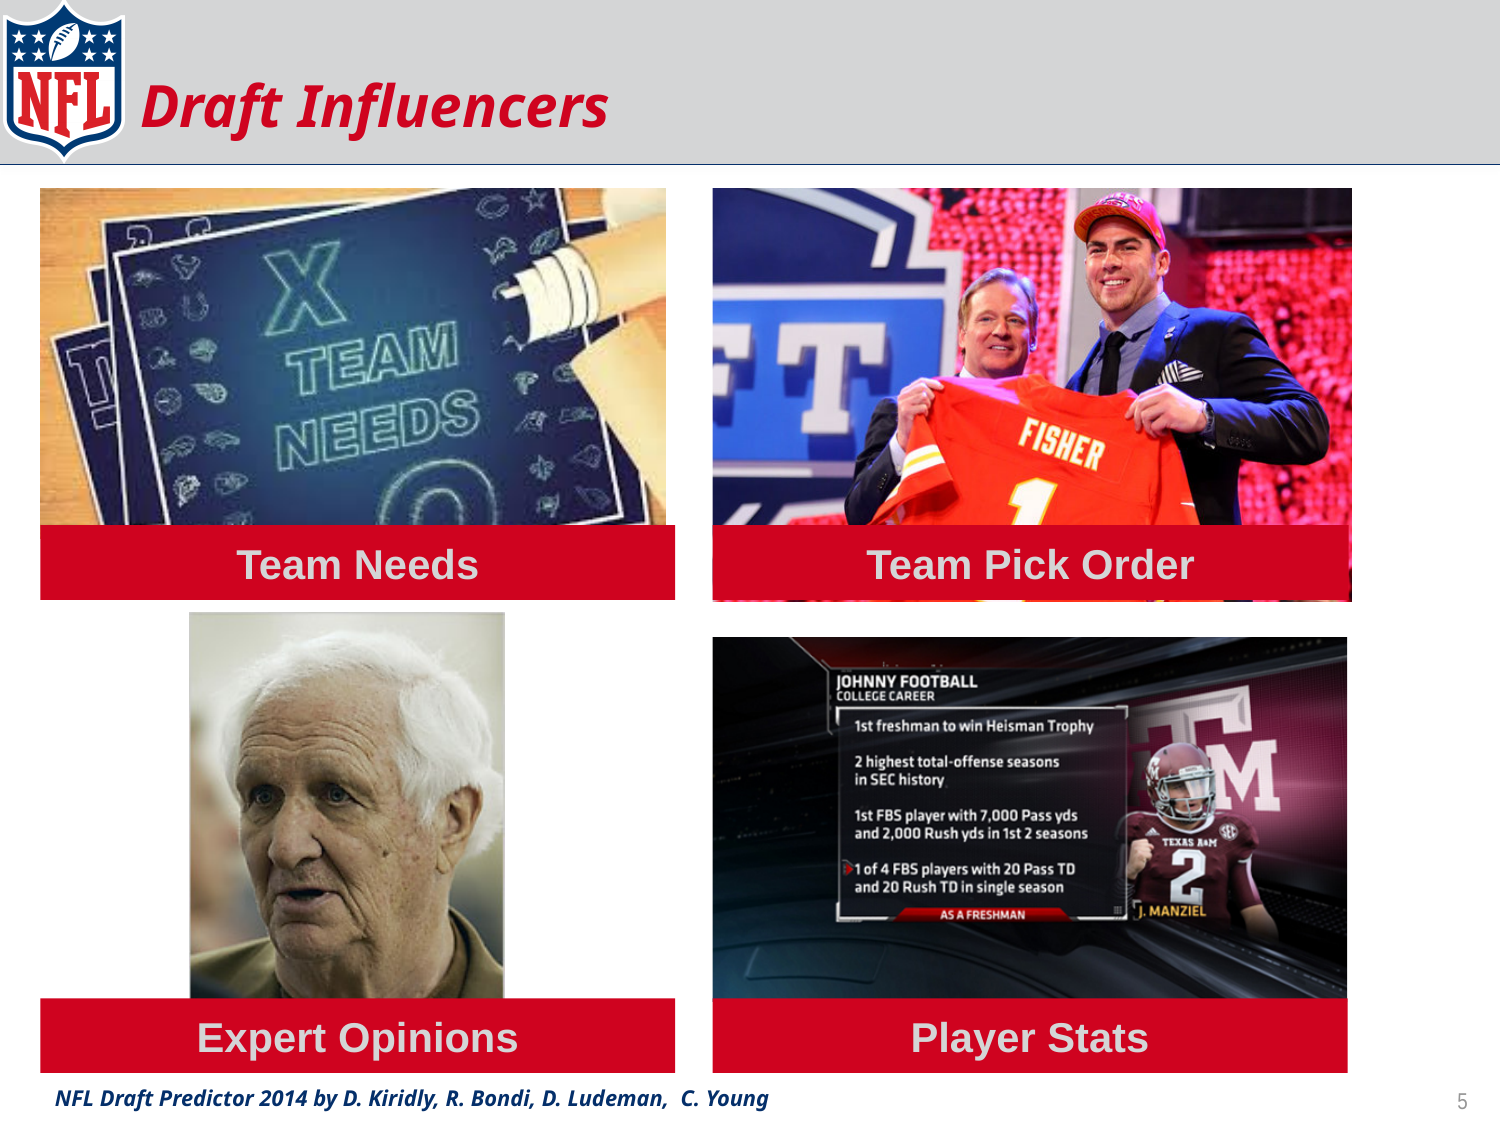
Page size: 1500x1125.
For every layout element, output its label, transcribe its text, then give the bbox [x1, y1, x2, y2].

text_box Team Needs [38, 523, 677, 602]
picture [189, 611, 506, 1011]
picture [712, 188, 1353, 603]
picture [40, 188, 666, 540]
title Draft Influencers [139, 3, 1473, 140]
picture [3, 0, 125, 164]
picture [712, 636, 1348, 1002]
text_box Expert Opinions [38, 996, 677, 1075]
text_box Player Stats [711, 1007, 1350, 1075]
